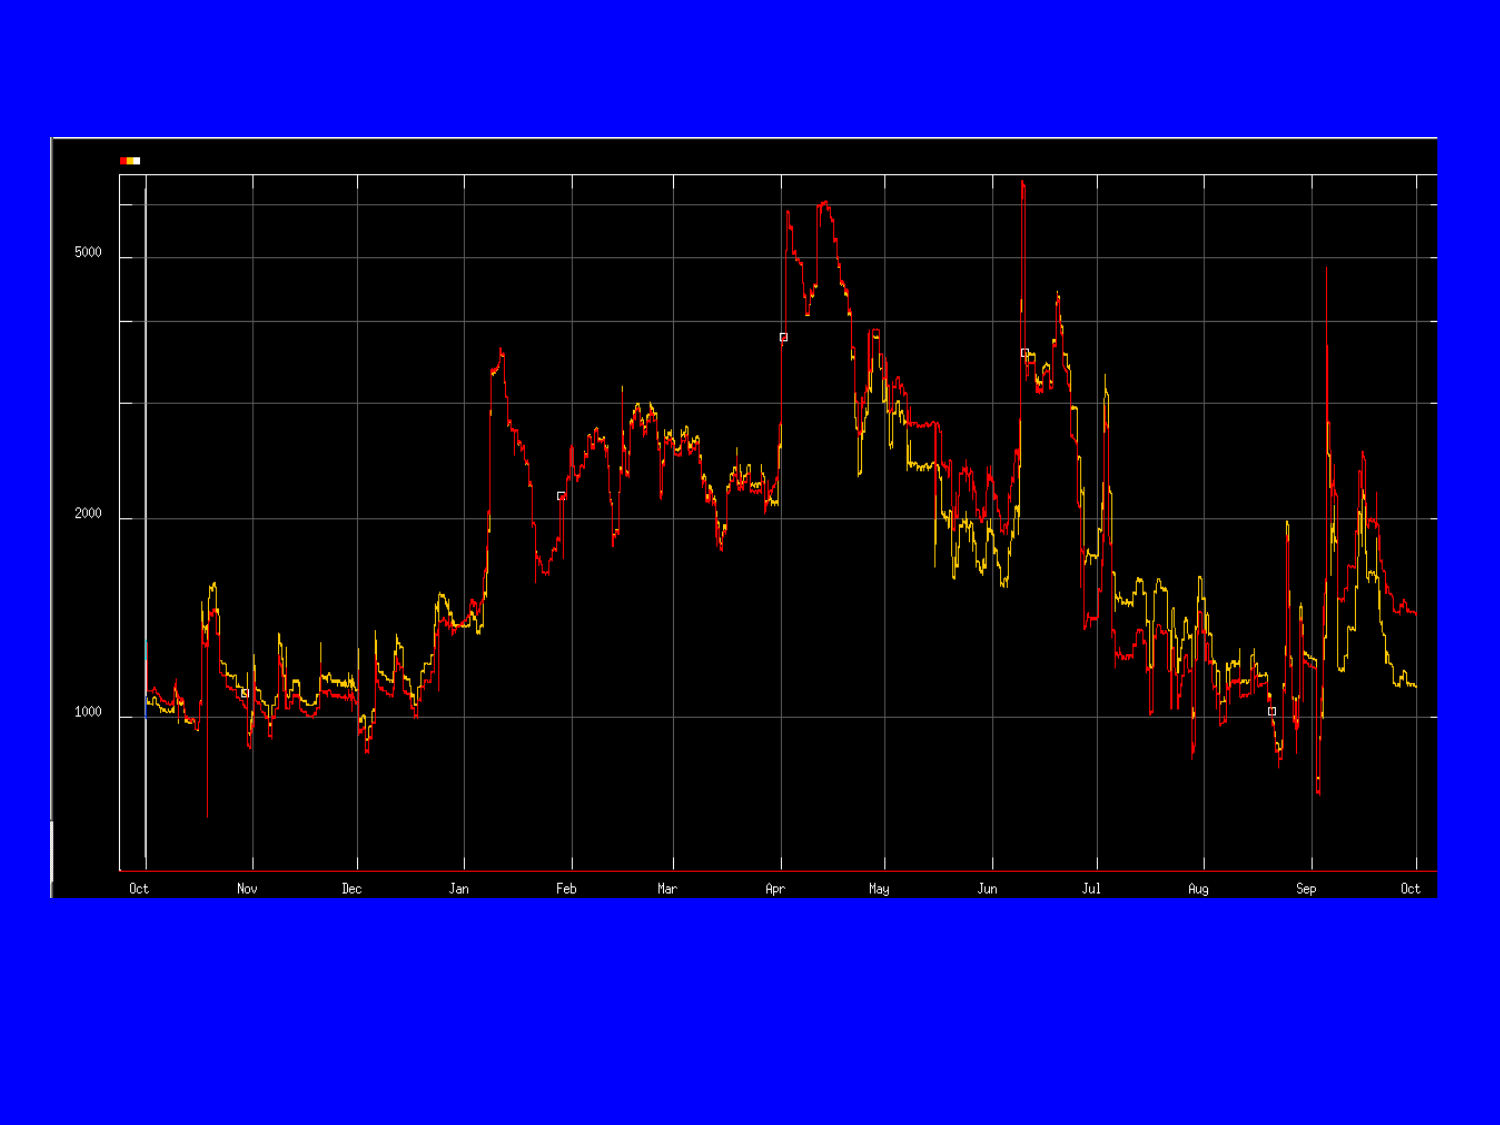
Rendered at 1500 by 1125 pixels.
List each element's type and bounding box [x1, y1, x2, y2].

picture [49, 137, 1438, 898]
